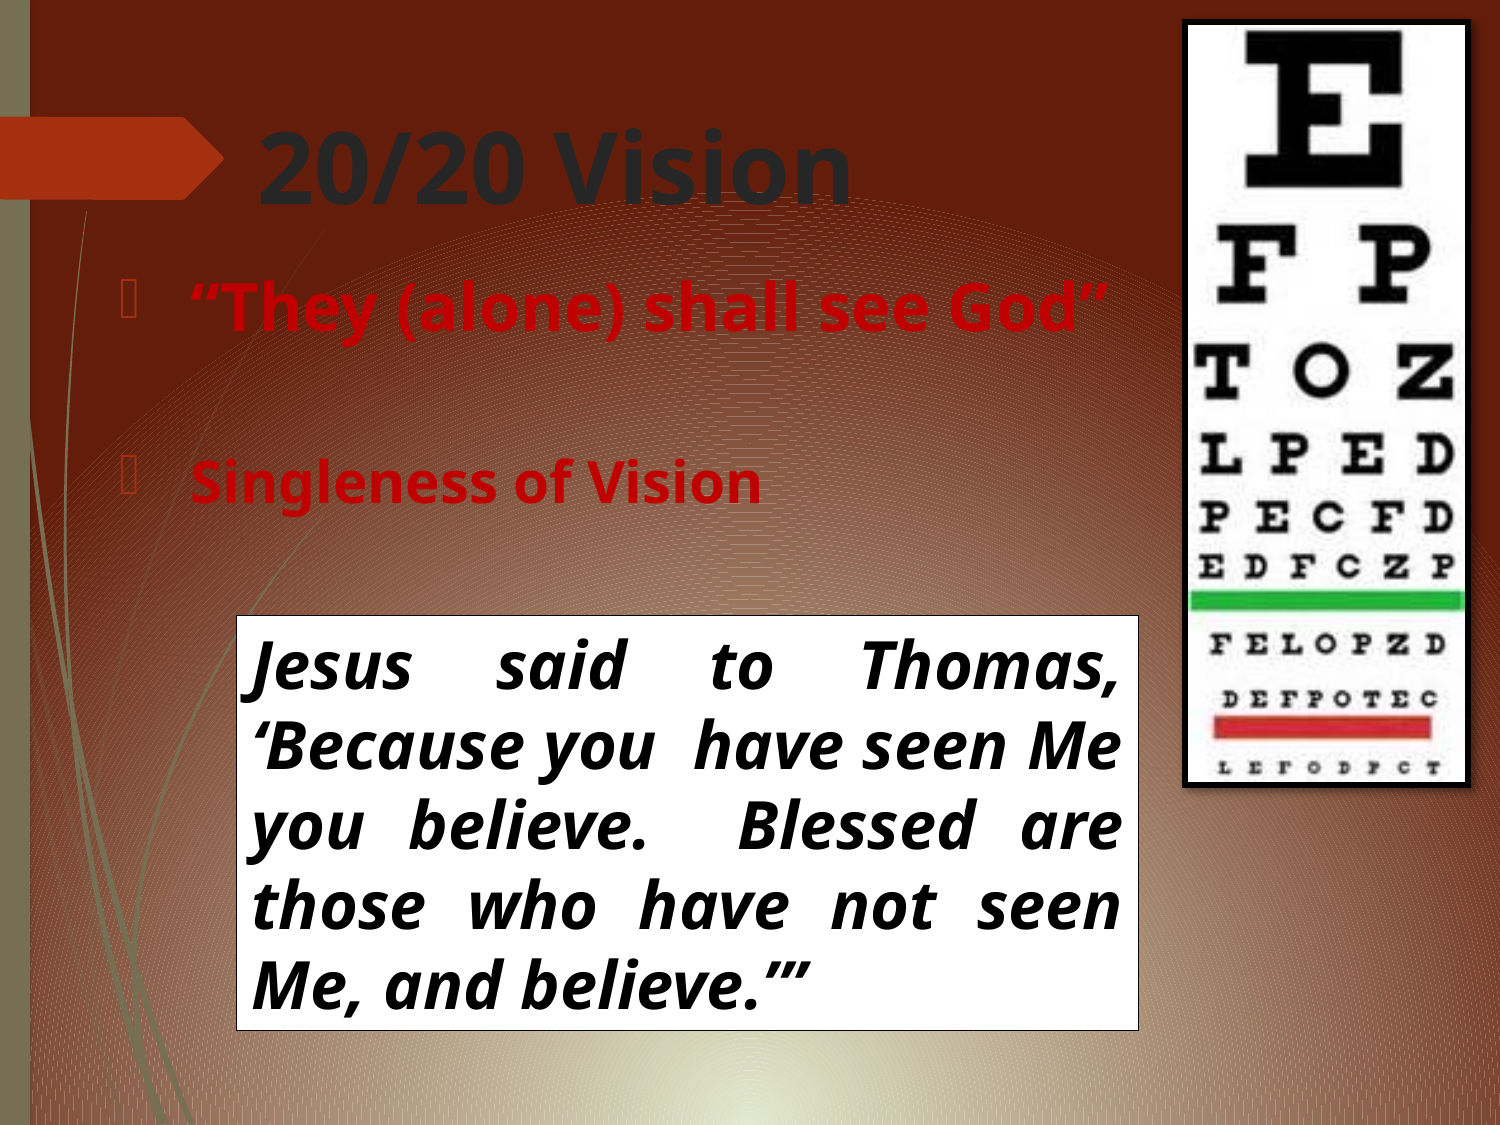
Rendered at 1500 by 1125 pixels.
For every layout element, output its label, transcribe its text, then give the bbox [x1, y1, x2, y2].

text_box Jesus said to Thomas, ‘Because you have seen Me you believe. Blessed are those who have not seen Me, and believe.’” [236, 615, 1139, 1031]
picture [1187, 24, 1466, 782]
title 20/20 Vision [242, 96, 1180, 257]
list “They (alone) shall see God” Singleness of Vision [104, 257, 1500, 1076]
